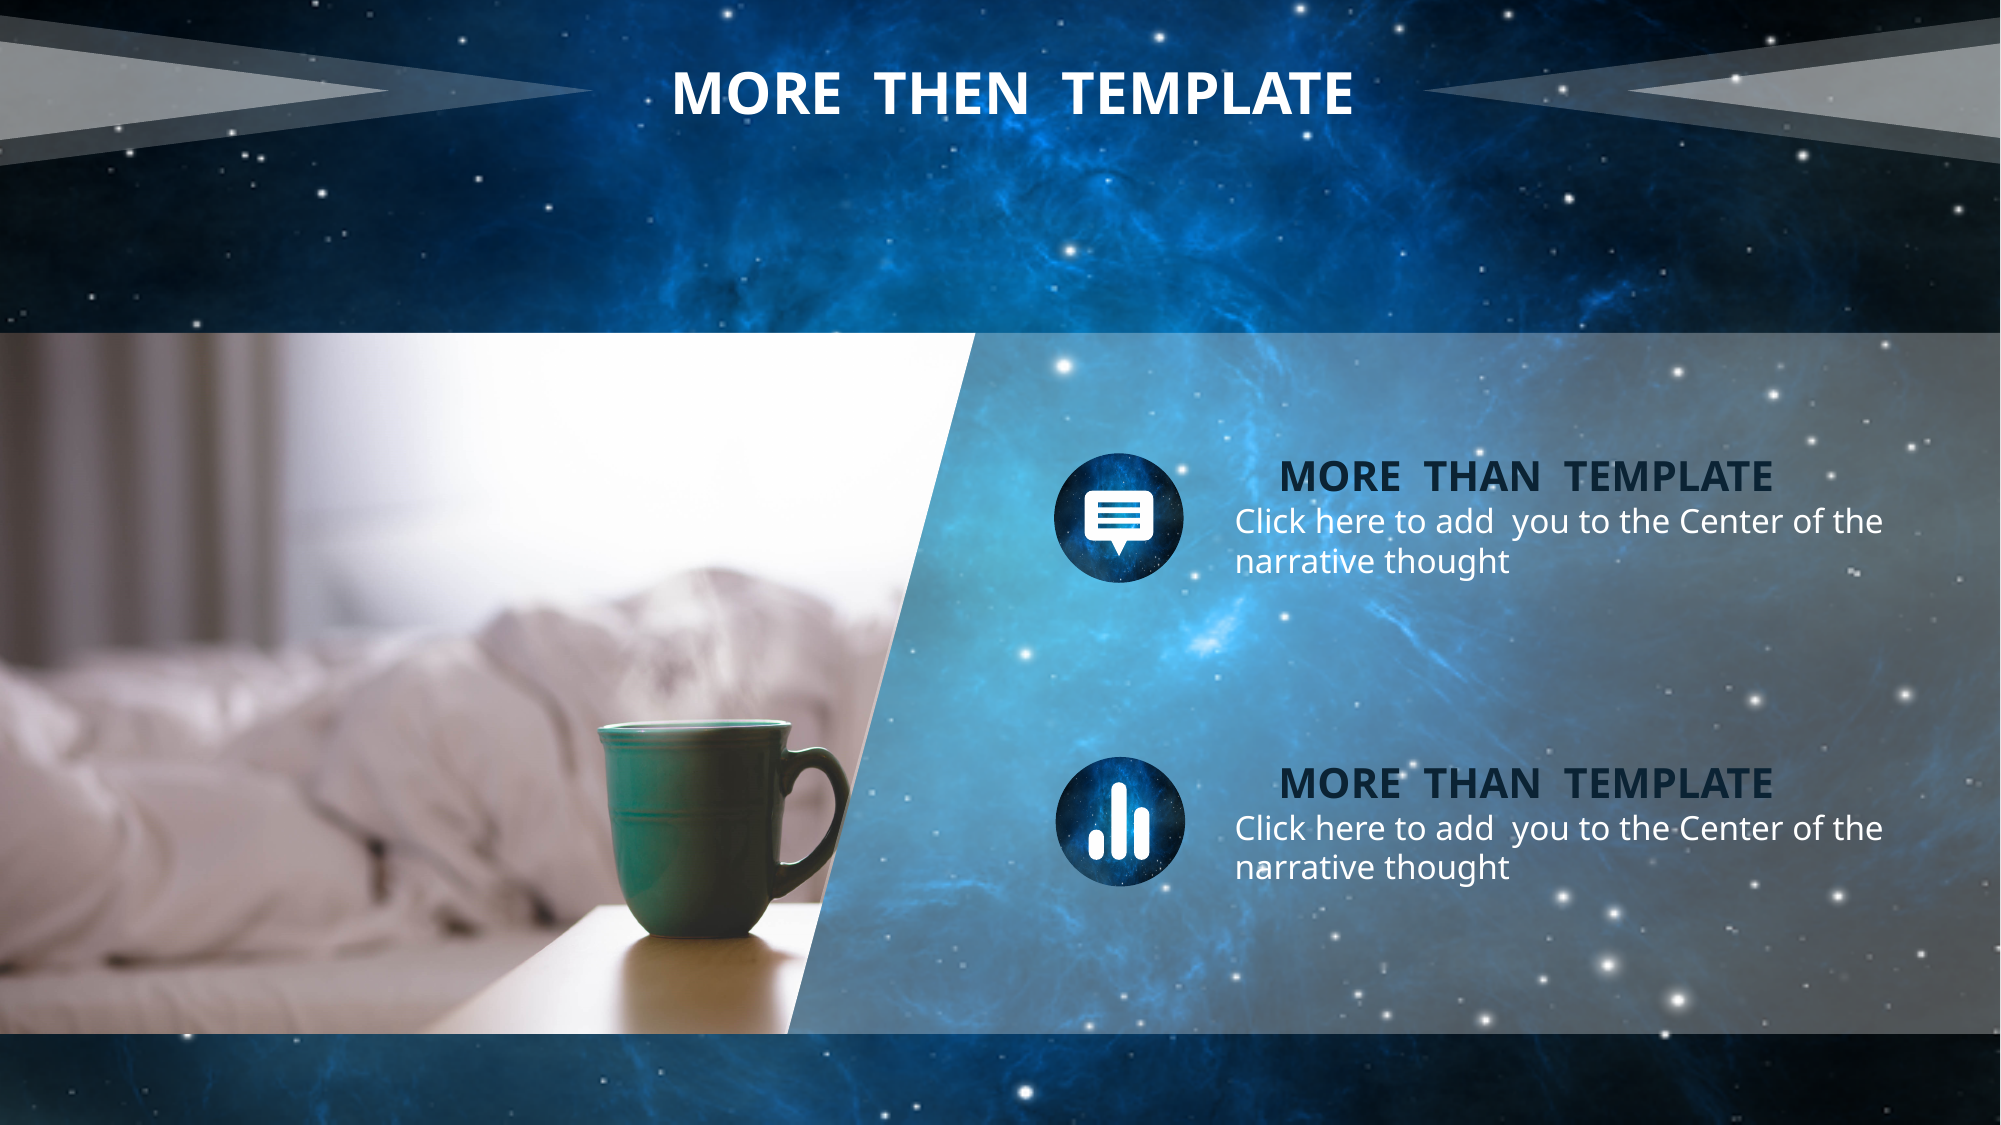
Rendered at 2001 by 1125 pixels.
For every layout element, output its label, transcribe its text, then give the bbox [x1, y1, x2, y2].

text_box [0, 14, 594, 167]
text_box [784, 332, 2000, 1034]
text_box MORE THEN TEMPLATE [626, 40, 1370, 136]
text_box [1054, 453, 1184, 583]
text_box MORE THAN TEMPLATE Click here to add you to the Center of the narrative thought [1219, 442, 1917, 678]
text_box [1088, 781, 1150, 861]
text_box [0, 332, 972, 1034]
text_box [1084, 490, 1154, 557]
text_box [1422, 14, 2000, 167]
picture [0, 0, 2001, 1125]
text_box [1055, 756, 1186, 887]
text_box MORE THAN TEMPLATE Click here to add you to the Center of the narrative thought [1219, 749, 1917, 984]
